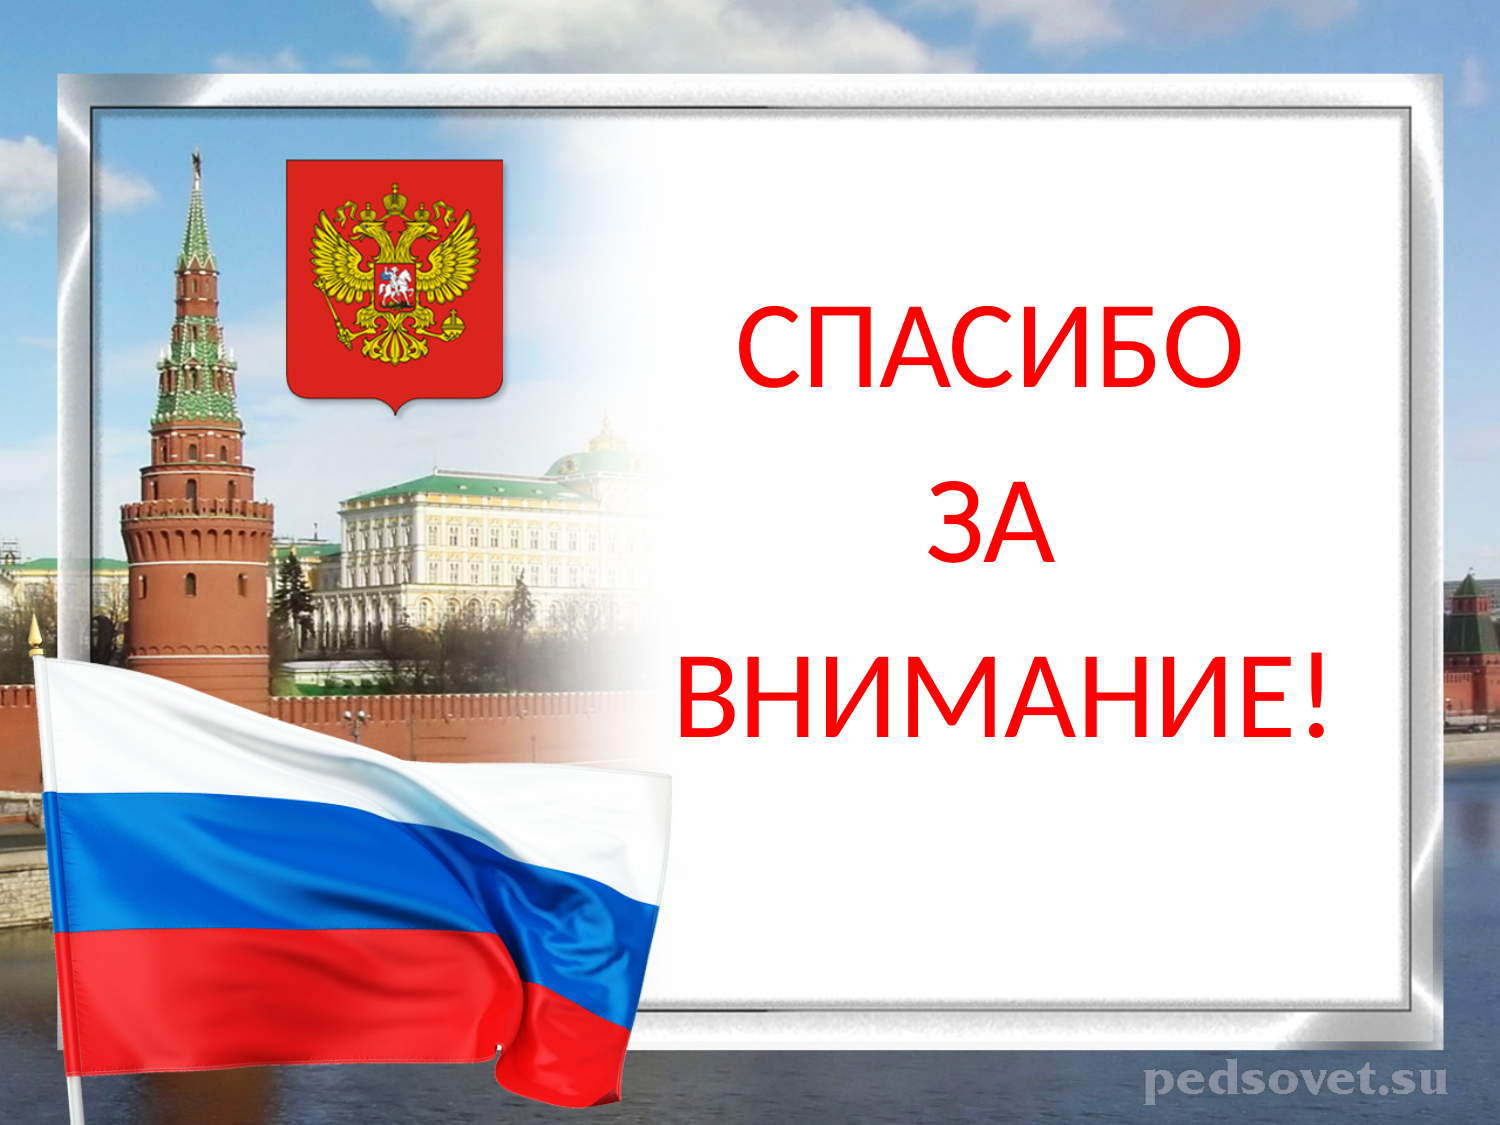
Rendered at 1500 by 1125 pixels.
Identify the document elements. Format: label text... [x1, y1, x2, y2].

picture [0, 0, 1500, 1125]
list СПАСИБО ЗА ВНИМАНИЕ! [584, 255, 1425, 1005]
